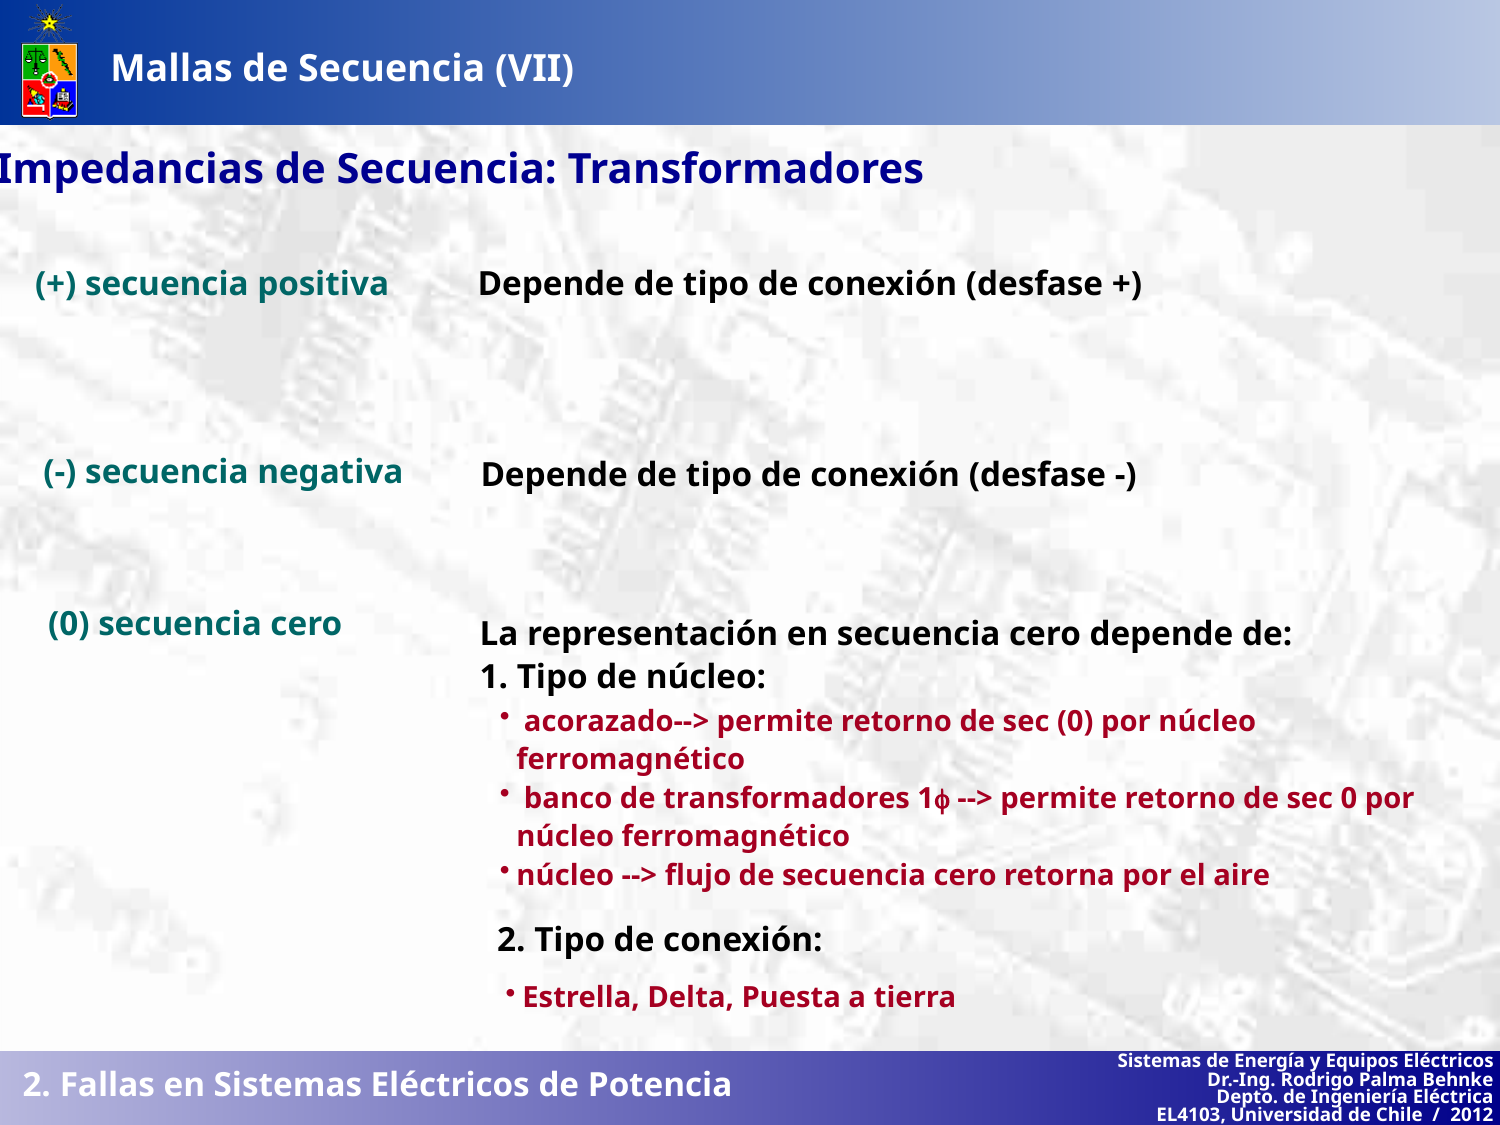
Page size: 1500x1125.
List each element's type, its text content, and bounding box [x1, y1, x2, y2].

text_box (-) secuencia negativa [1, 438, 446, 498]
text_box (0) secuencia cero [0, 590, 418, 650]
text_box acorazado--> permite retorno de sec (0) por núcleo ferromagnético banco de transformadores 1 --> permite retorno de sec 0 por núcleo ferromagnético núcleo --> flujo de secuencia cero retorna por el aire [485, 690, 1434, 899]
picture [0, 125, 1500, 1051]
text_box 2. Fallas en Sistemas Eléctricos de Potencia [7, 1063, 1278, 1111]
text_box Impedancias de Secuencia: Transformadores [0, 143, 940, 235]
text_box 2. Tipo de conexión: [482, 906, 1393, 966]
picture [10, 0, 89, 124]
text_box Estrella, Delta, Puesta a tierra [490, 967, 1440, 1022]
text_box (+) secuencia positiva [0, 250, 435, 311]
text_box Depende de tipo de conexión (desfase +) [462, 250, 1374, 310]
text_box La representación en secuencia cero depende de: 1. Tipo de núcleo: [464, 600, 1375, 703]
text_box Depende de tipo de conexión (desfase -) [465, 441, 1376, 501]
text_box Mallas de Secuencia (VII) [95, 36, 1365, 97]
